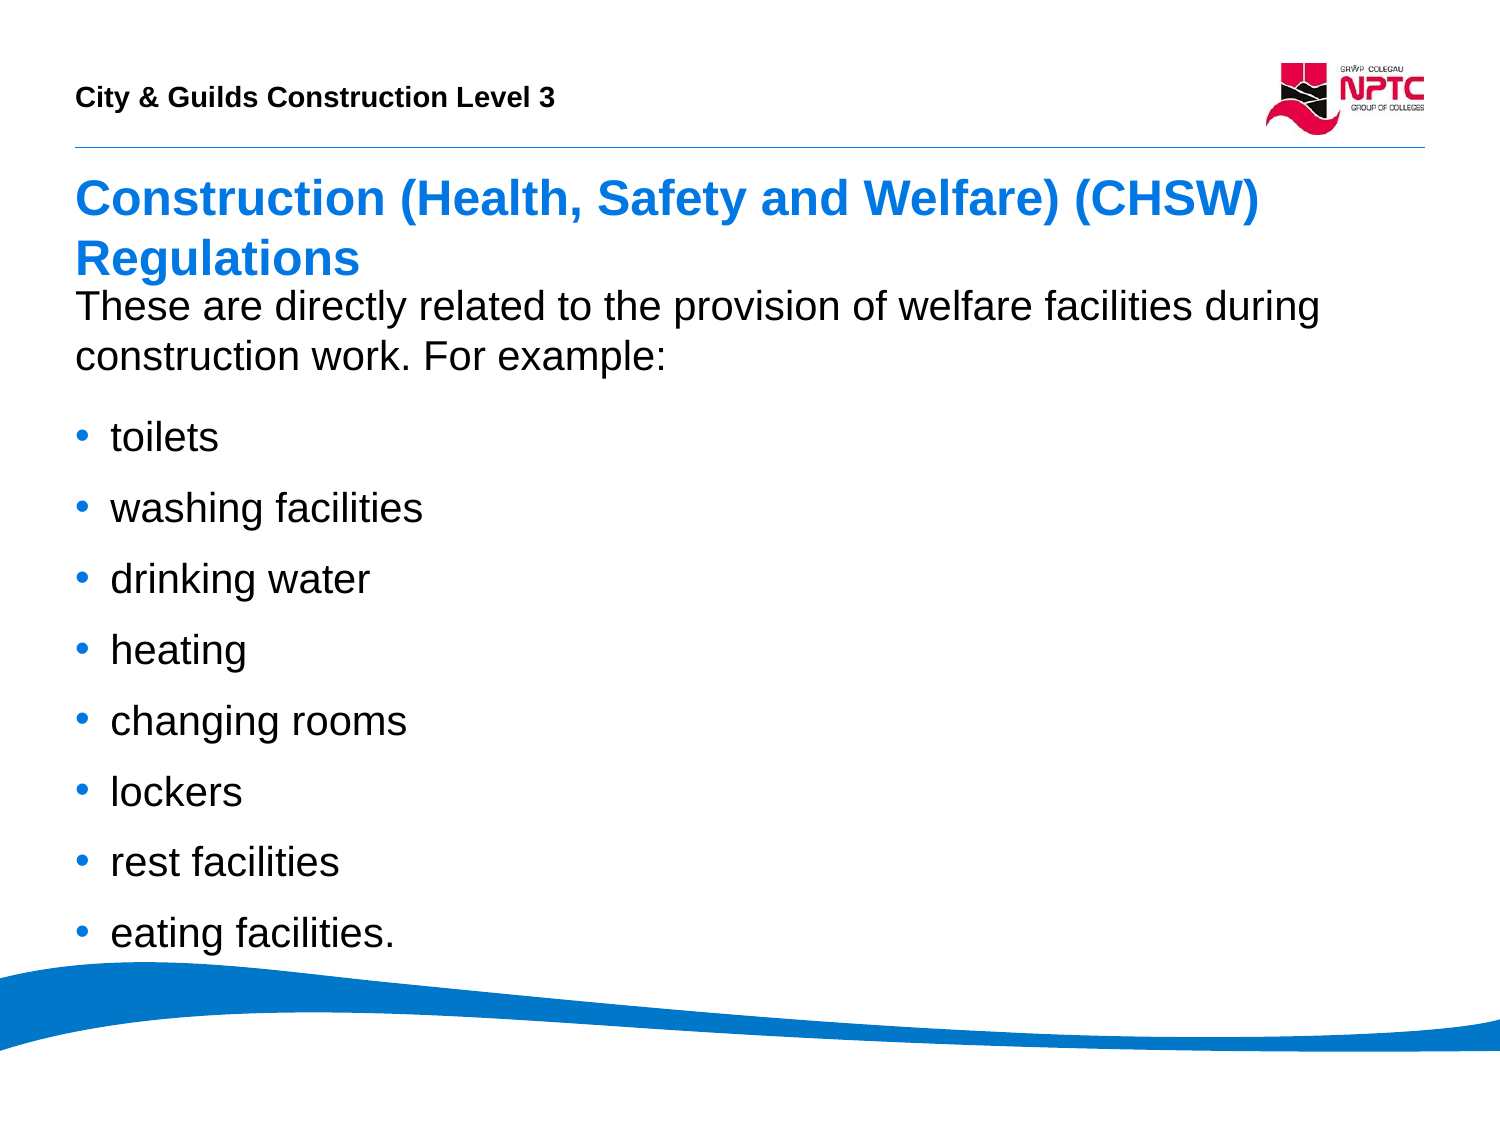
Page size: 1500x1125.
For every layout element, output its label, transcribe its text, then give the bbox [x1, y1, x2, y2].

picture [1266, 63, 1424, 135]
list These are directly related to the provision of welfare facilities during construction work. For example: toilets washing facilities drinking water heating changing rooms lockers rest facilities eating facilities. [74, 278, 1426, 946]
title Construction (Health, Safety and Welfare) (CHSW) Regulations [74, 165, 1426, 229]
